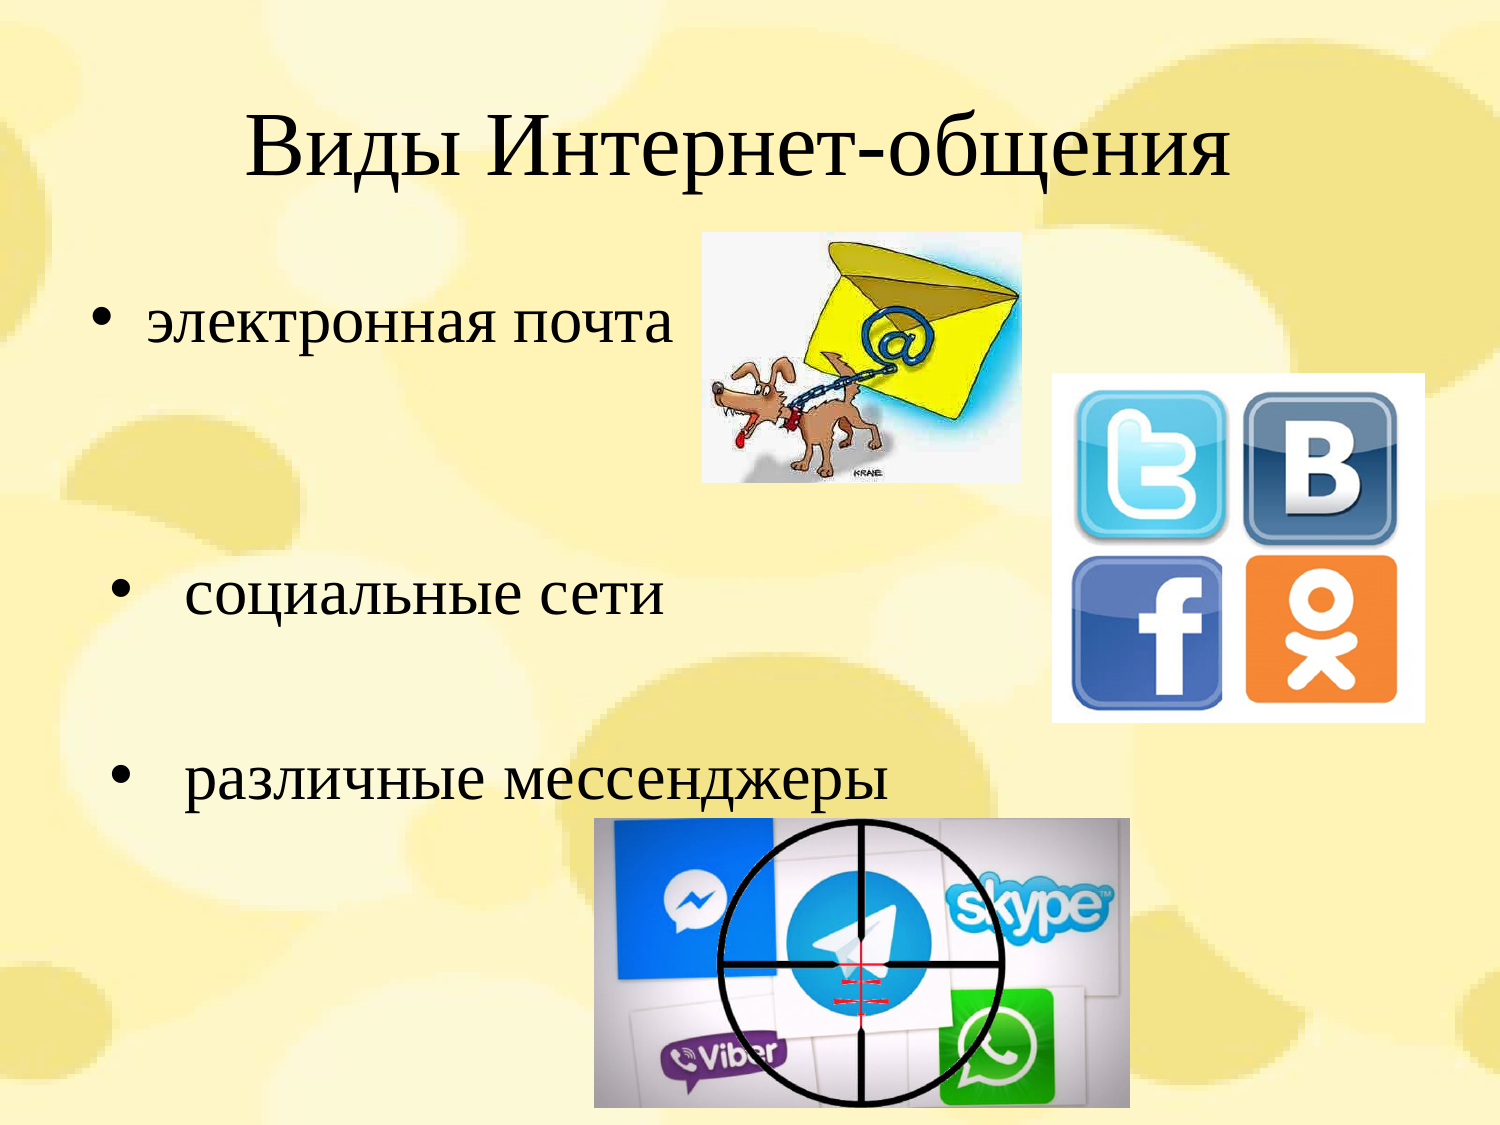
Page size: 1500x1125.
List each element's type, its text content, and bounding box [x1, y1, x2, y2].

picture [0, 0, 1500, 1125]
title Виды Интернет-общения [75, 45, 1425, 233]
list электронная почта социальные сети различные мессенджеры [75, 262, 1425, 1005]
